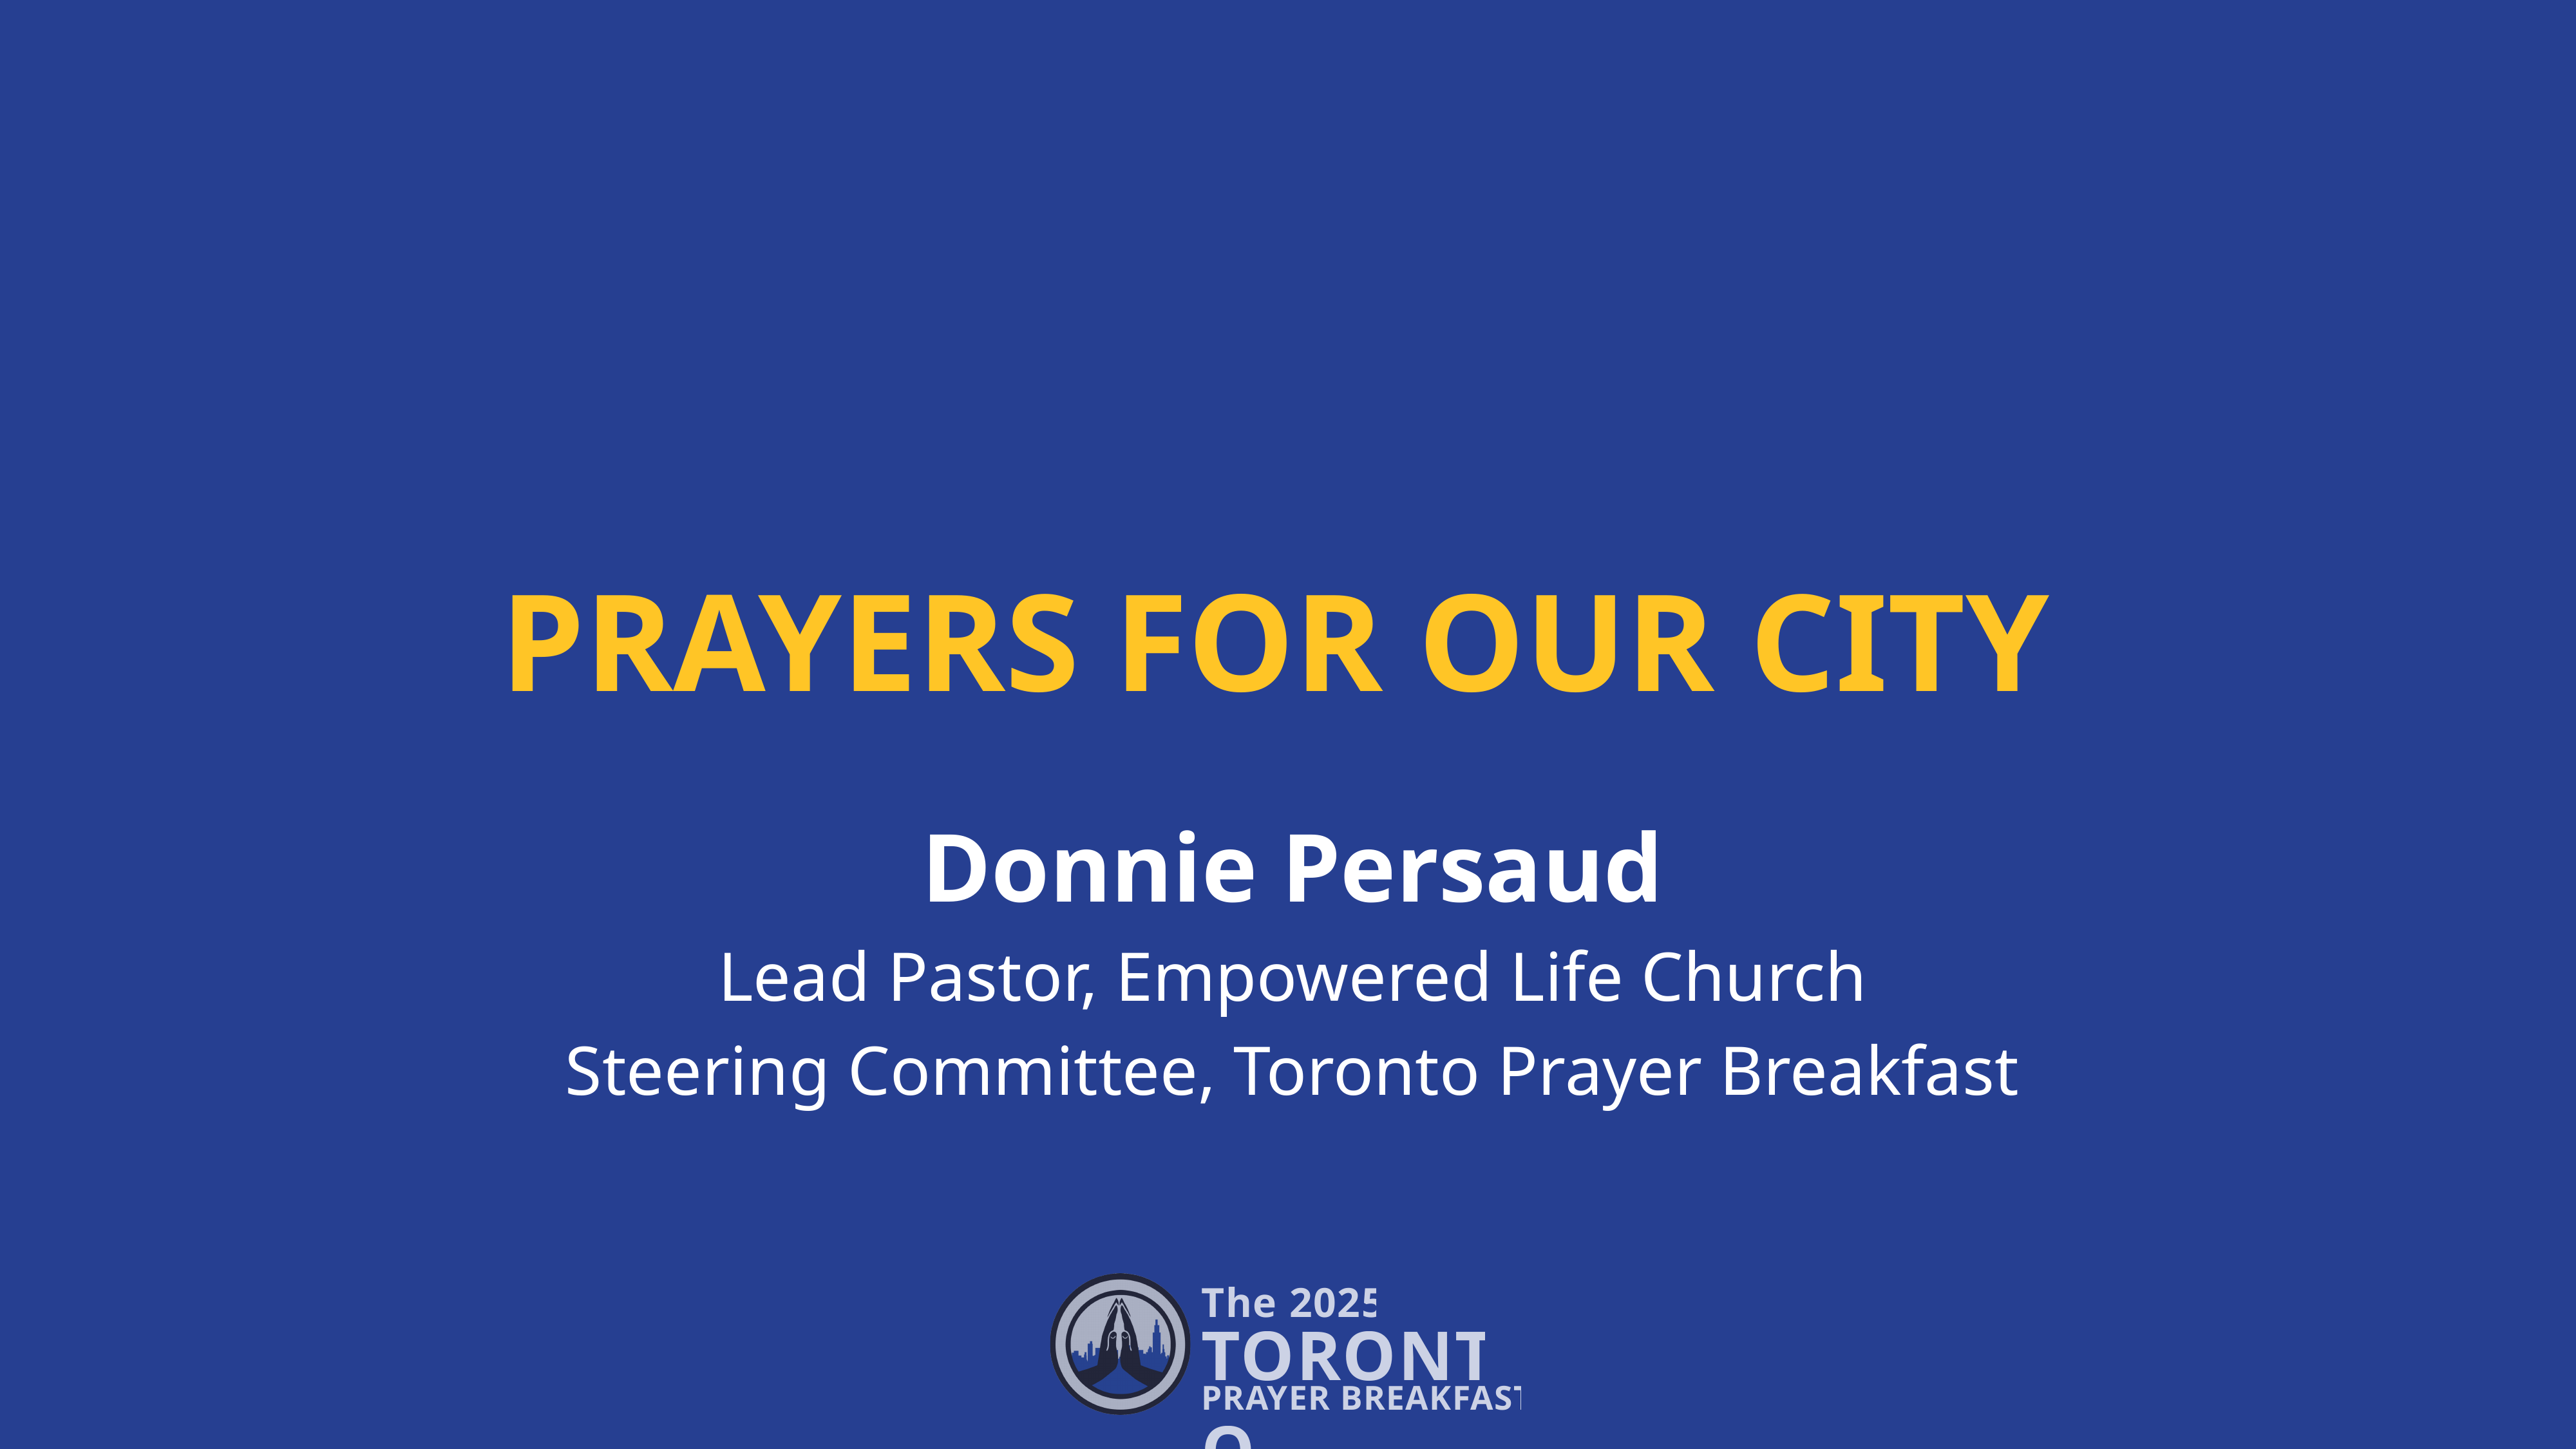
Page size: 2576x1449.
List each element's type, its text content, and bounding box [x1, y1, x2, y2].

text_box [1050, 1273, 1537, 1415]
text_box PRAYERS FOR OUR CITY [86, 530, 2501, 719]
text_box Donnie Persaud Lead Pastor, Empowered Life Church Steering Committee, Toronto Prayer Breakfast [150, 789, 2437, 1108]
